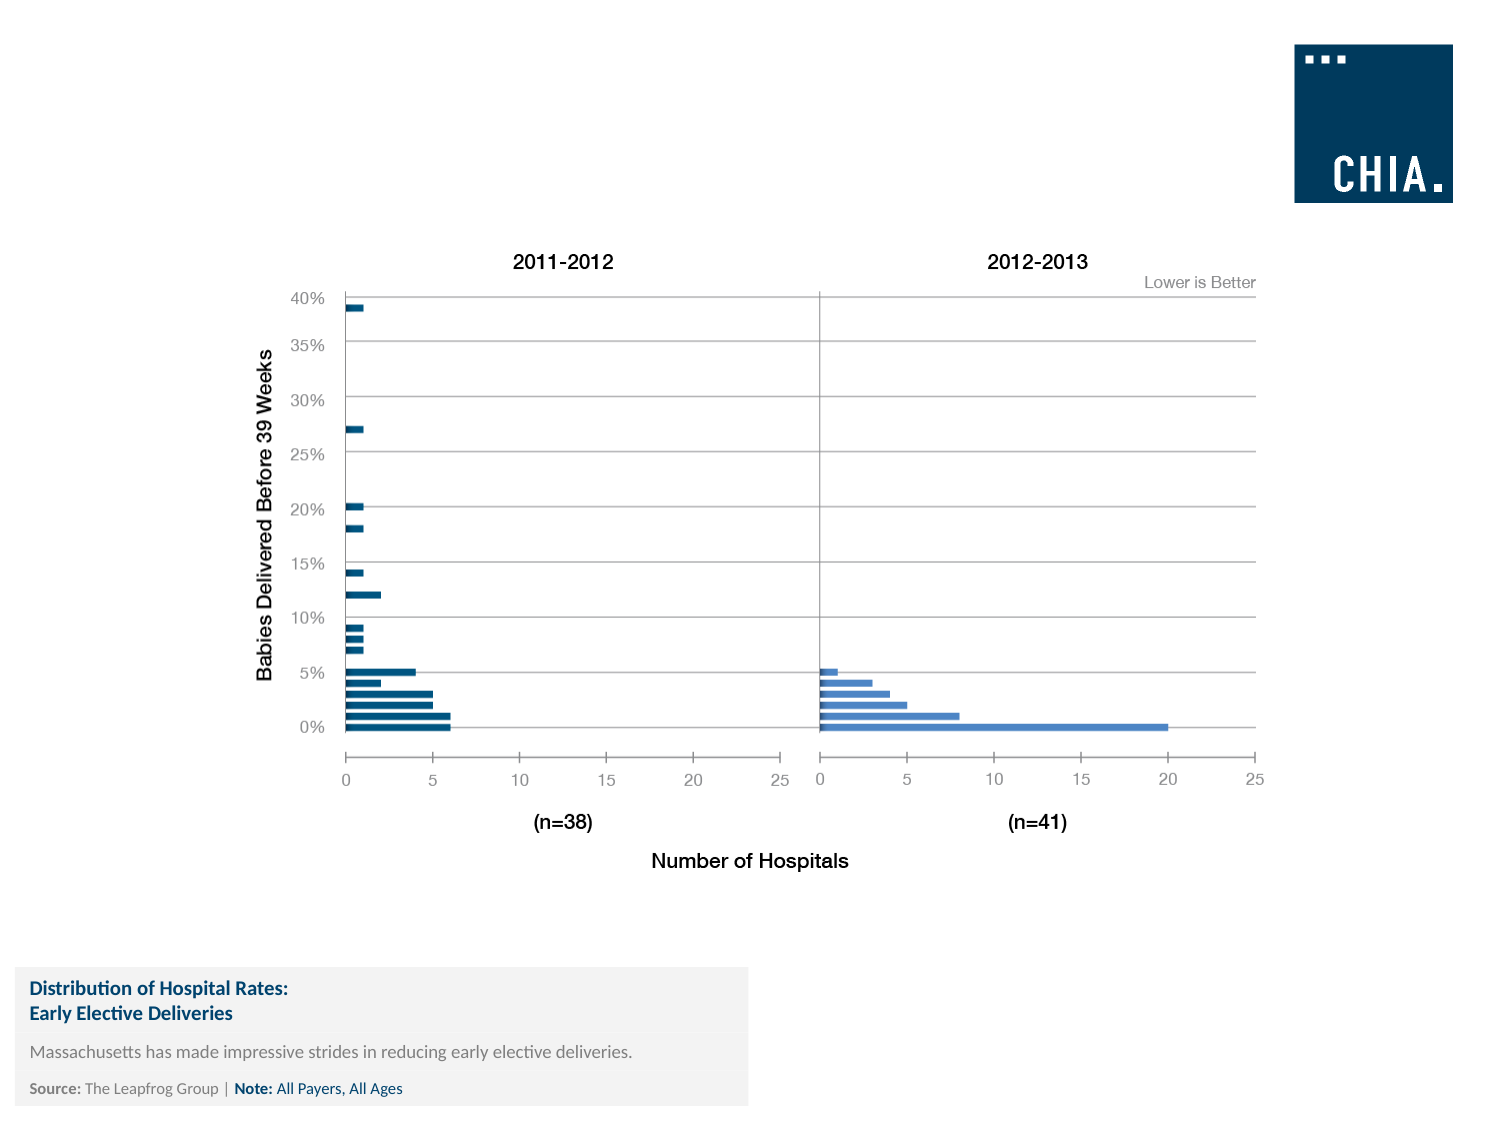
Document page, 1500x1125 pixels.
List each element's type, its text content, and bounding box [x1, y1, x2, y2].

list Distribution of Hospital Rates: Early Elective Deliveries [14, 967, 749, 1032]
list Massachusetts has made impressive strides in reducing early elective deliveries. [14, 1032, 749, 1070]
picture [224, 245, 1276, 876]
picture [1260, 17, 1486, 243]
list Source: The Leapfrog Group | Note: All Payers, All Ages [14, 1070, 749, 1106]
